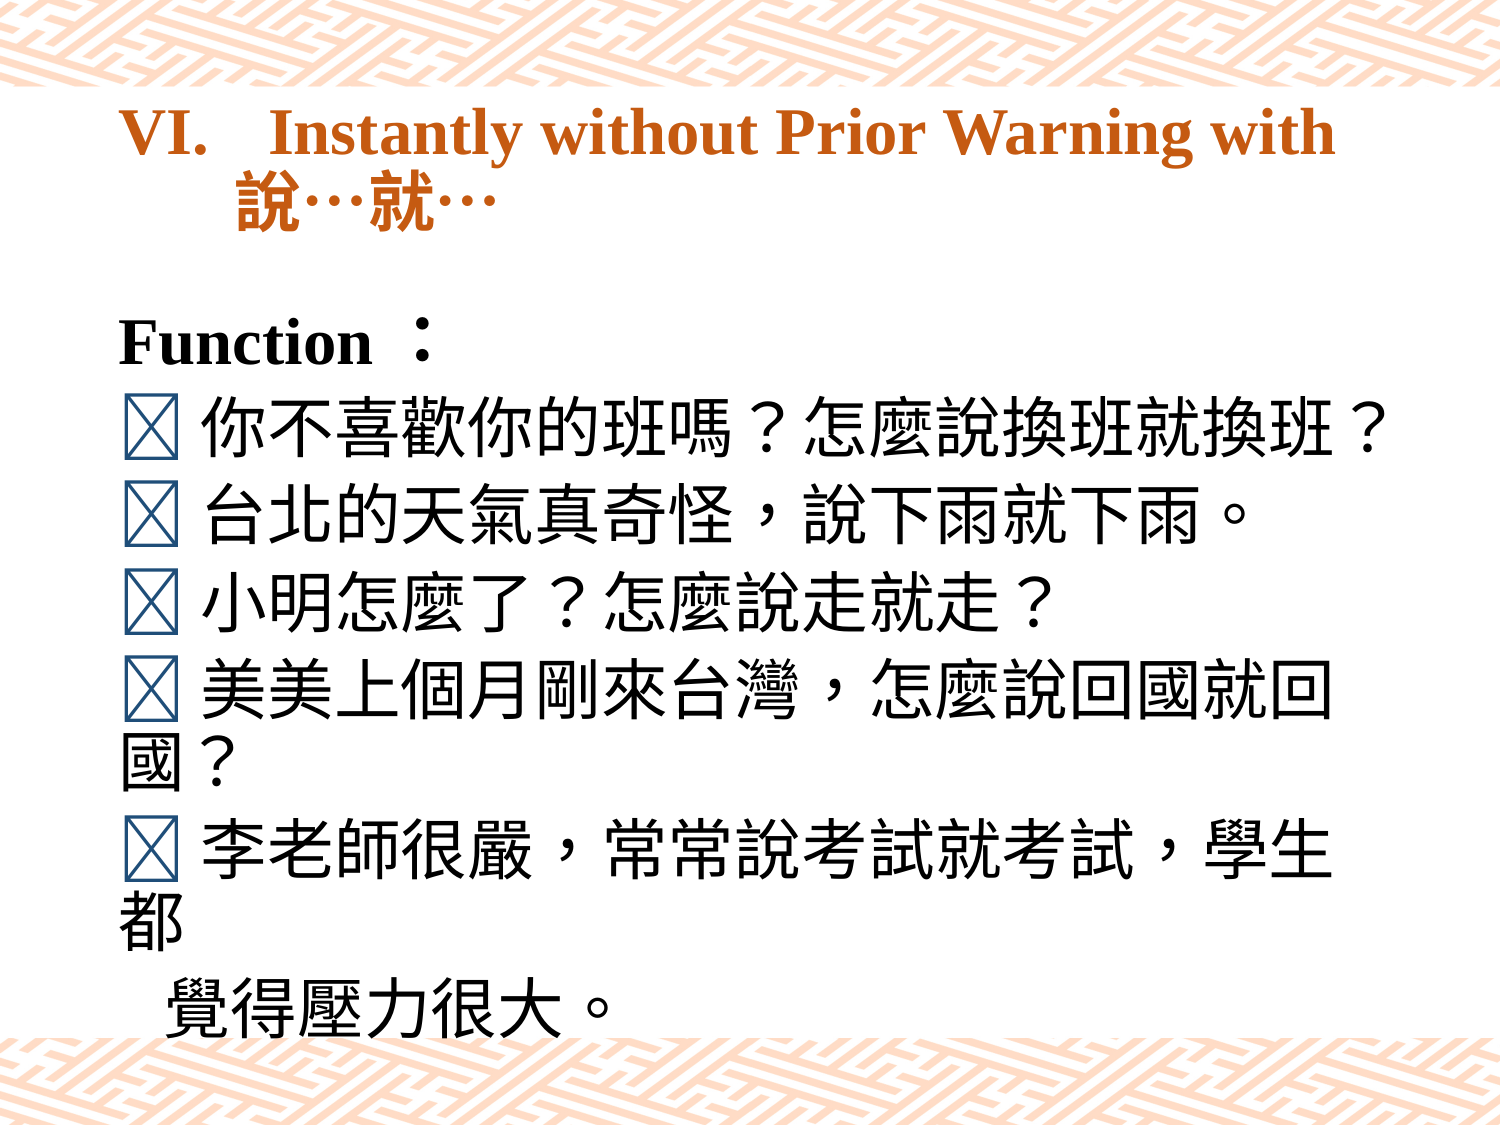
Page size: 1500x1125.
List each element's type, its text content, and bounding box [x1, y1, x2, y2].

title VI. Instantly without Prior Warning with 說…就… [103, 59, 1397, 278]
list Function： 你不喜歡你的班嗎？怎麼說換班就換班？ 台北的天氣真奇怪，說下雨就下雨。 小明怎麼了？怎麼說走就走？ 美美上個月剛來台灣，怎麼說回國就回國？ 李老師很嚴，常常說考試就考試，學生都 覺得壓力很大。 [103, 299, 1397, 1014]
picture [0, 0, 1500, 1125]
